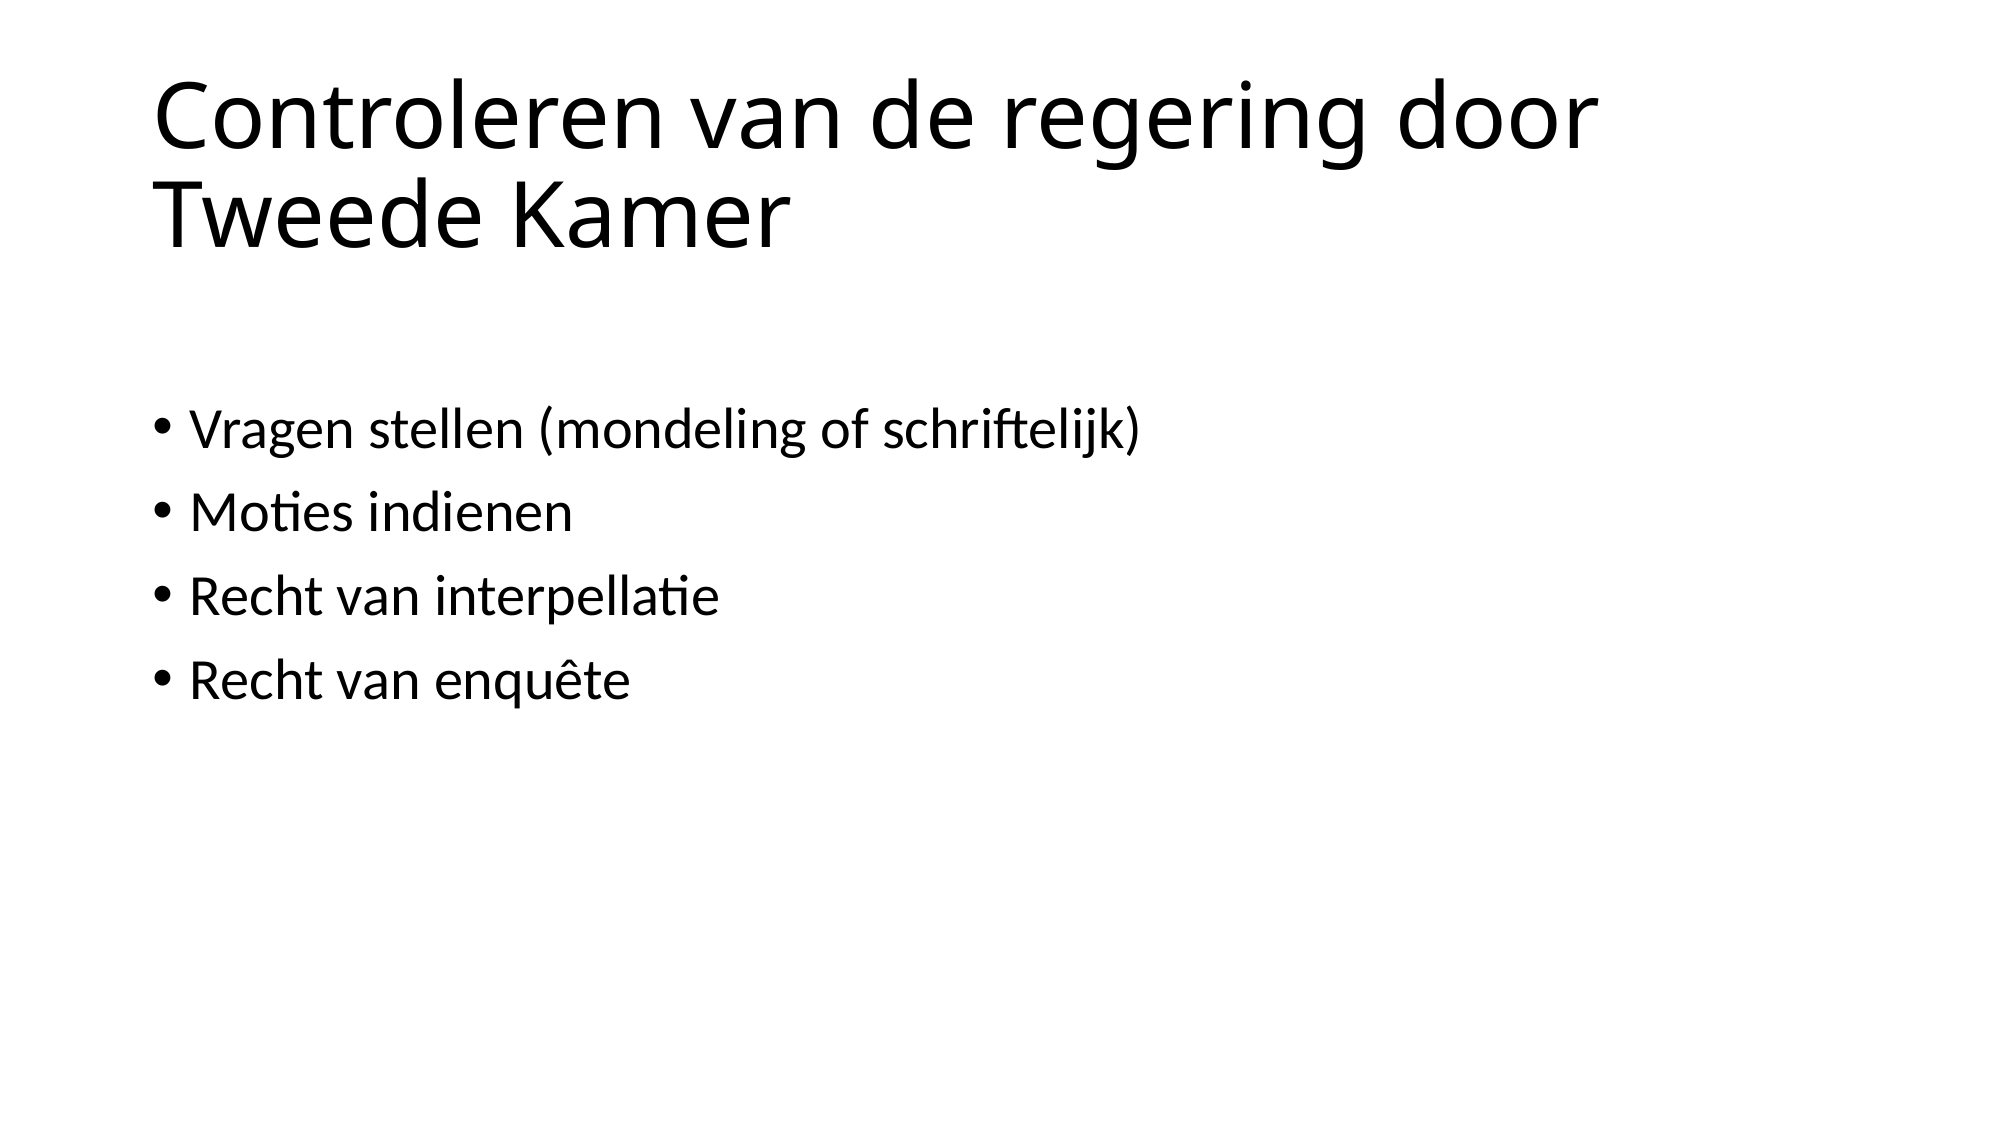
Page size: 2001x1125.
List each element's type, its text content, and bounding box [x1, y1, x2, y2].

title Controleren van de regering door Tweede Kamer [137, 59, 1970, 278]
list Vragen stellen (mondeling of schriftelijk) Moties indienen Recht van interpellatie Recht van enquête [137, 299, 1863, 1014]
